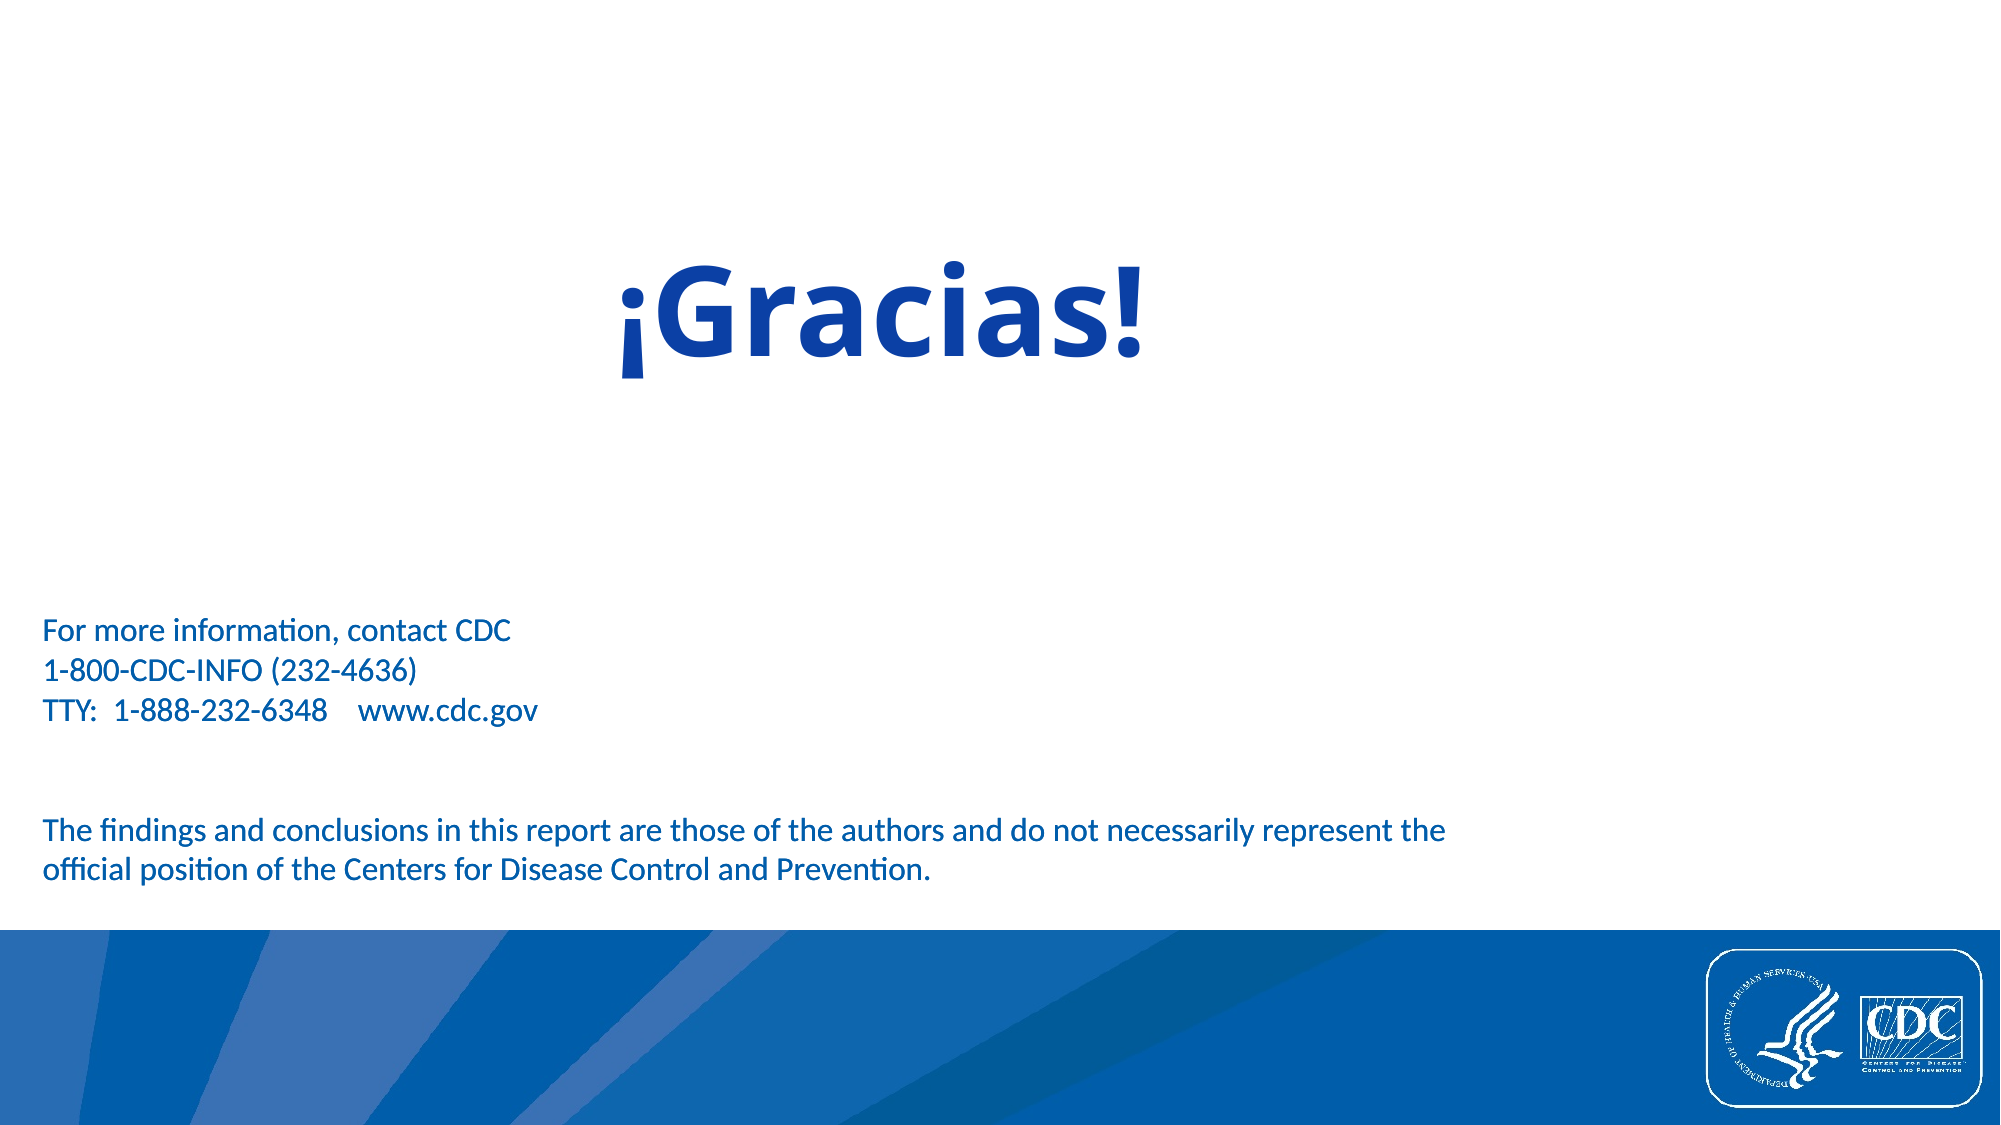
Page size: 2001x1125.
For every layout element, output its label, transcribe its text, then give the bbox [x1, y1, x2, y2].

title ¡Gracias! [19, 223, 1745, 442]
picture [0, 930, 2000, 1125]
